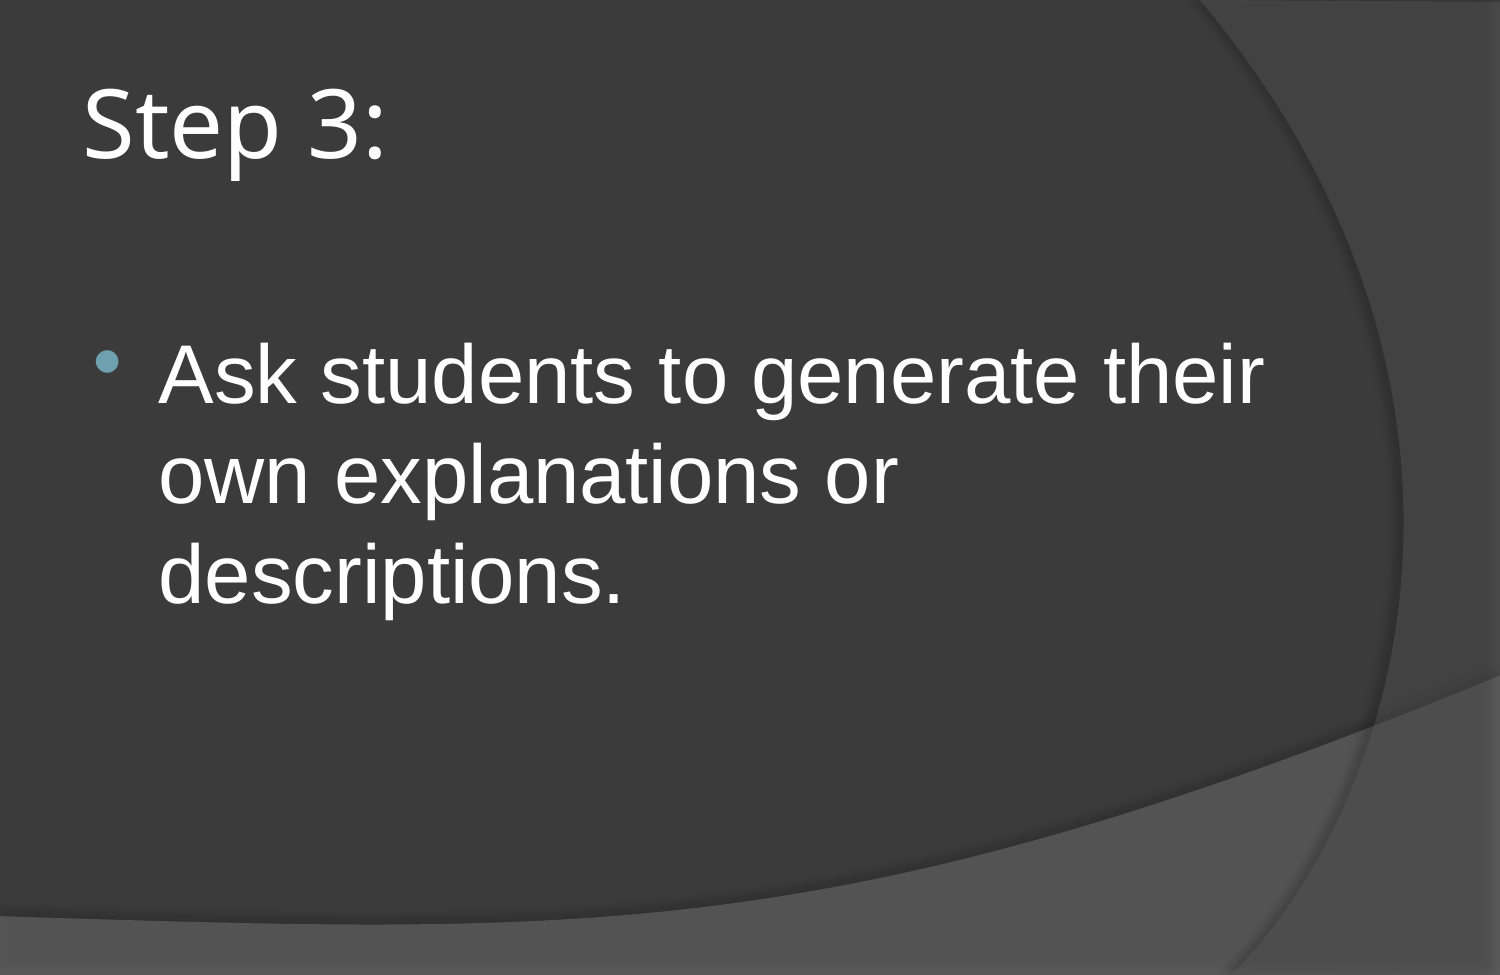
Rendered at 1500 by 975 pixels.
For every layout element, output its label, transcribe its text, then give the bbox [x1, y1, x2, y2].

title Step 3: [74, 38, 1301, 202]
list Ask students to generate their own explanations or descriptions. [74, 312, 1301, 872]
